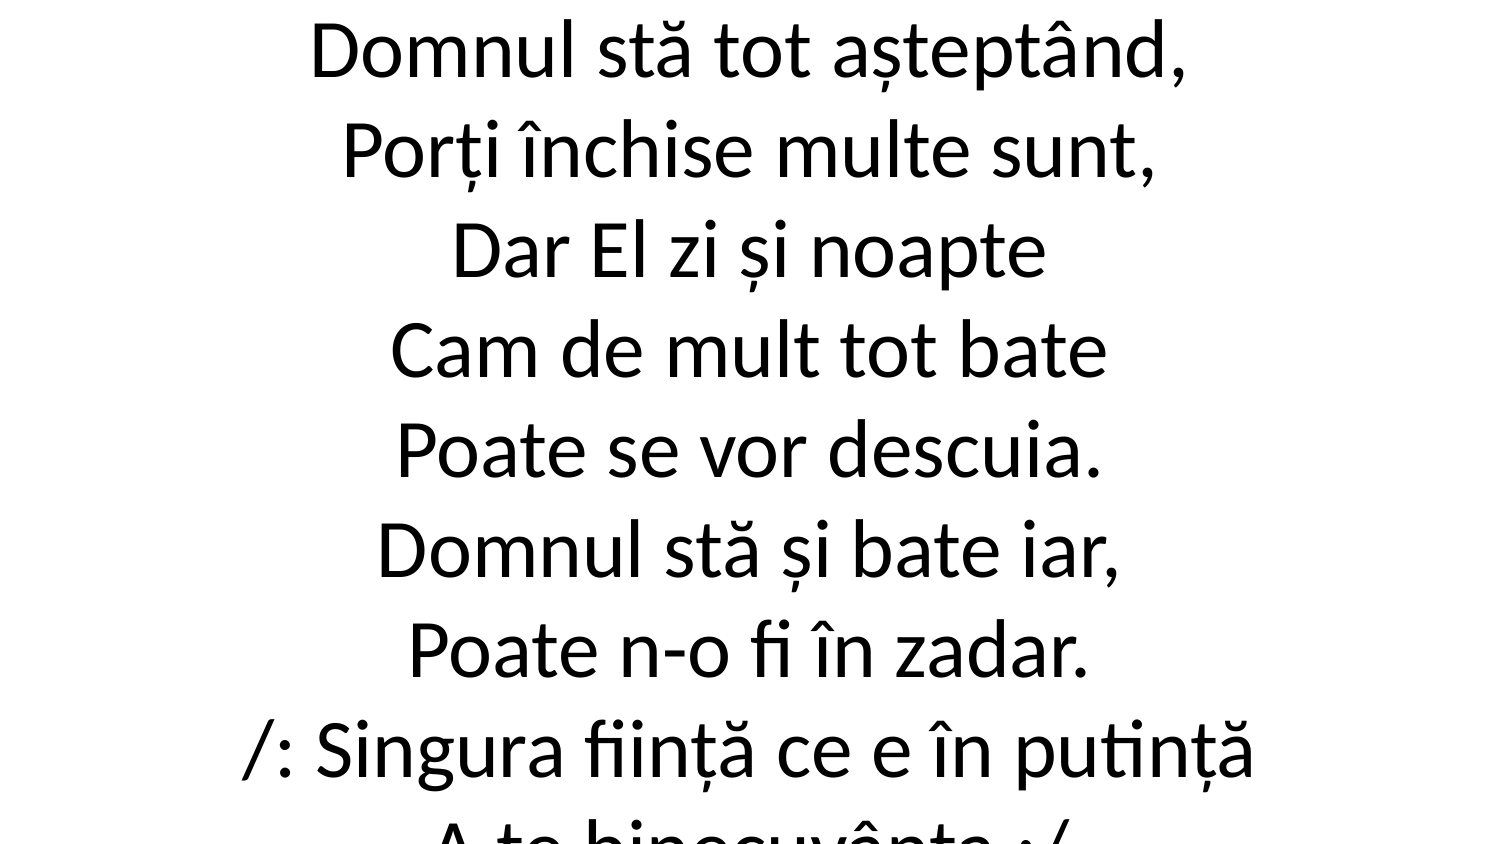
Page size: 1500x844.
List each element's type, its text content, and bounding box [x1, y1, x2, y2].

text_box Domnul stă tot așteptând, Porți închise multe sunt, Dar El zi și noapte Cam de mult tot bate Poate se vor descuia. Domnul stă și bate iar, Poate n-o fi în zadar. /: Singura ființă ce e în putință A te binecuvânta :/ [227, 0, 1273, 844]
